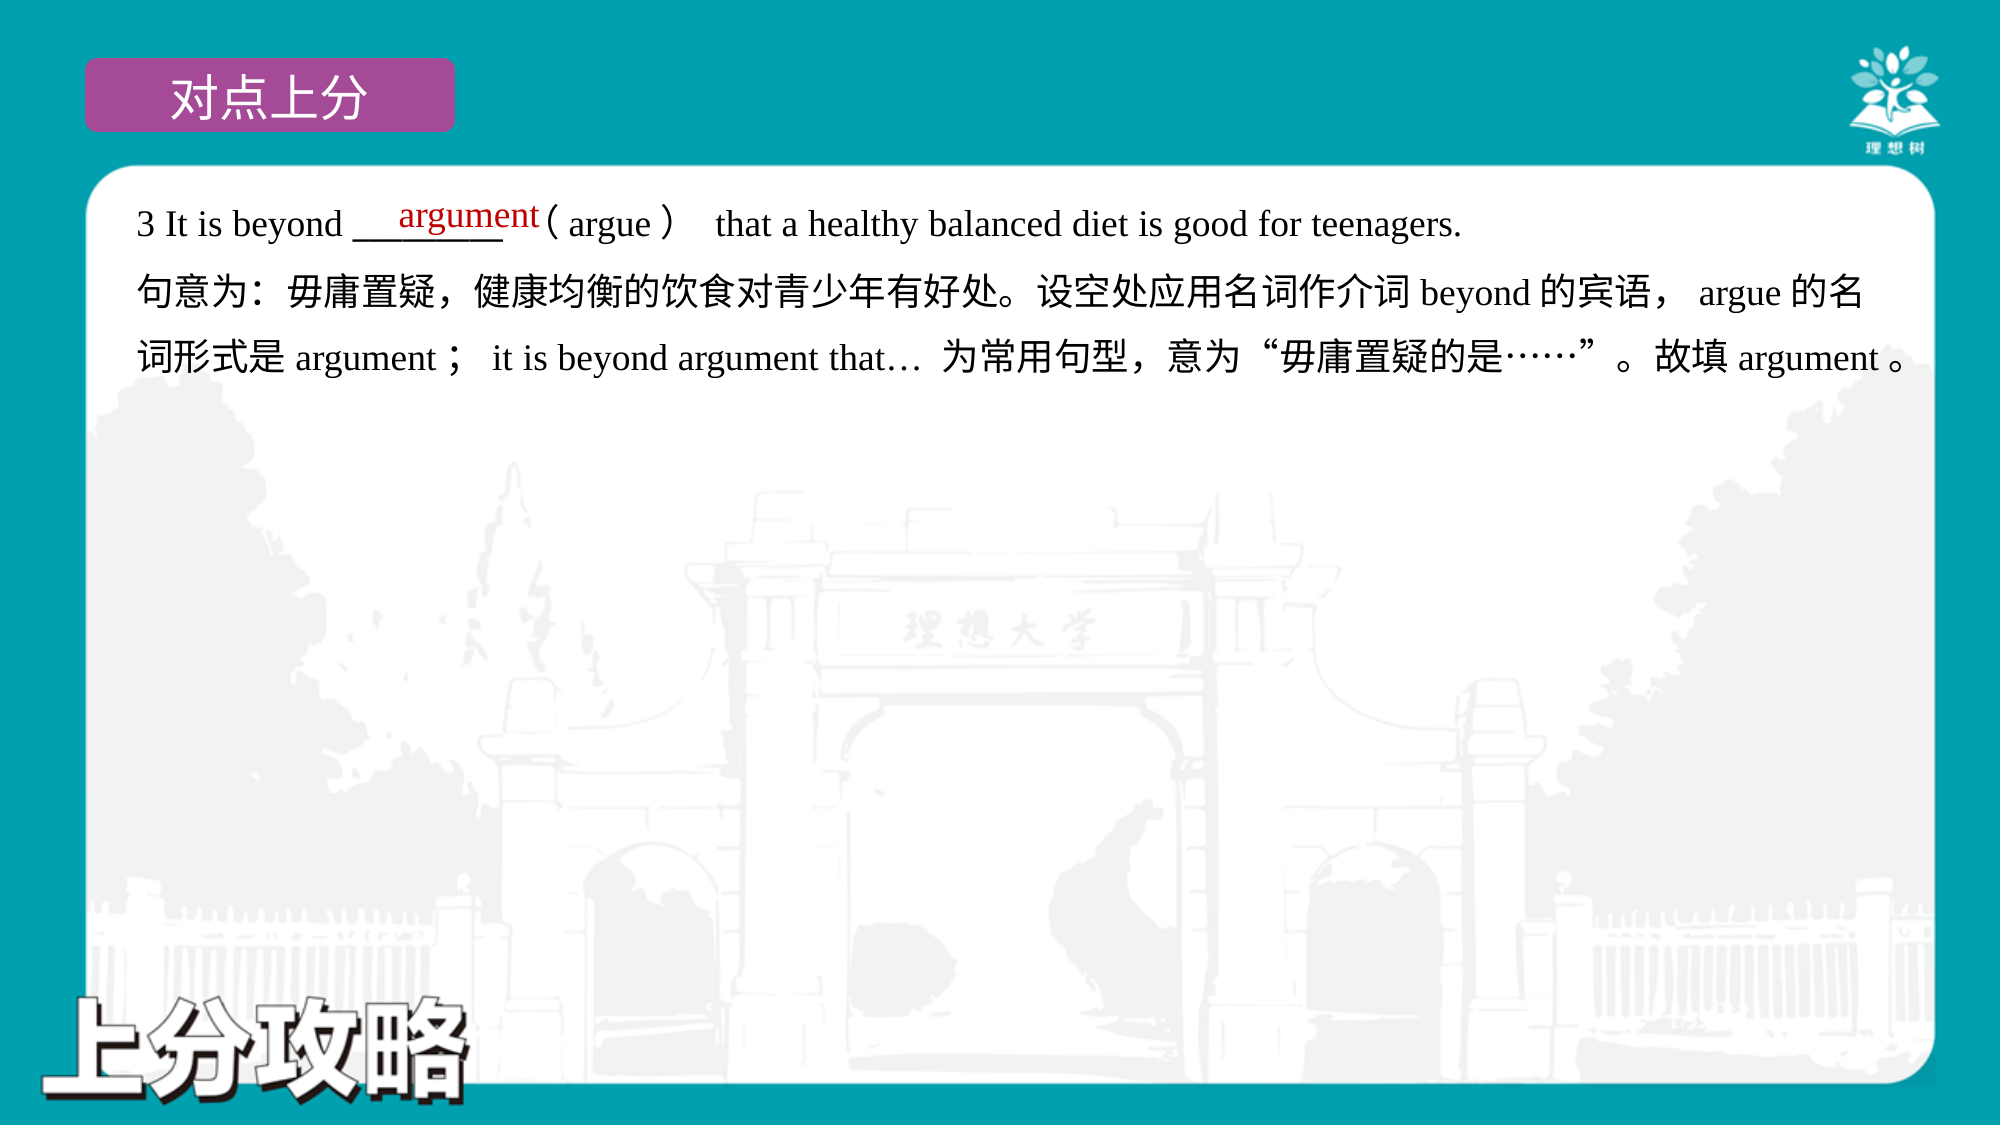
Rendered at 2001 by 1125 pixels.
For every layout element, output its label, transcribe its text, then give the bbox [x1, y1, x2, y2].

text_box 句意为：毋庸置疑，健康均衡的饮食对青少年有好处。设空处应用名词作介词beyond的宾语，argue的名 词形式是argument；it is beyond argument that… 为常用句型，意为“毋庸置疑的是……”。故填argument。 [136, 244, 1865, 371]
text_box argument [385, 168, 554, 228]
text_box 3 It is beyond _________ （argue） that a healthy balanced diet is good for teenagers. [136, 176, 1865, 237]
picture [0, 0, 2000, 1125]
